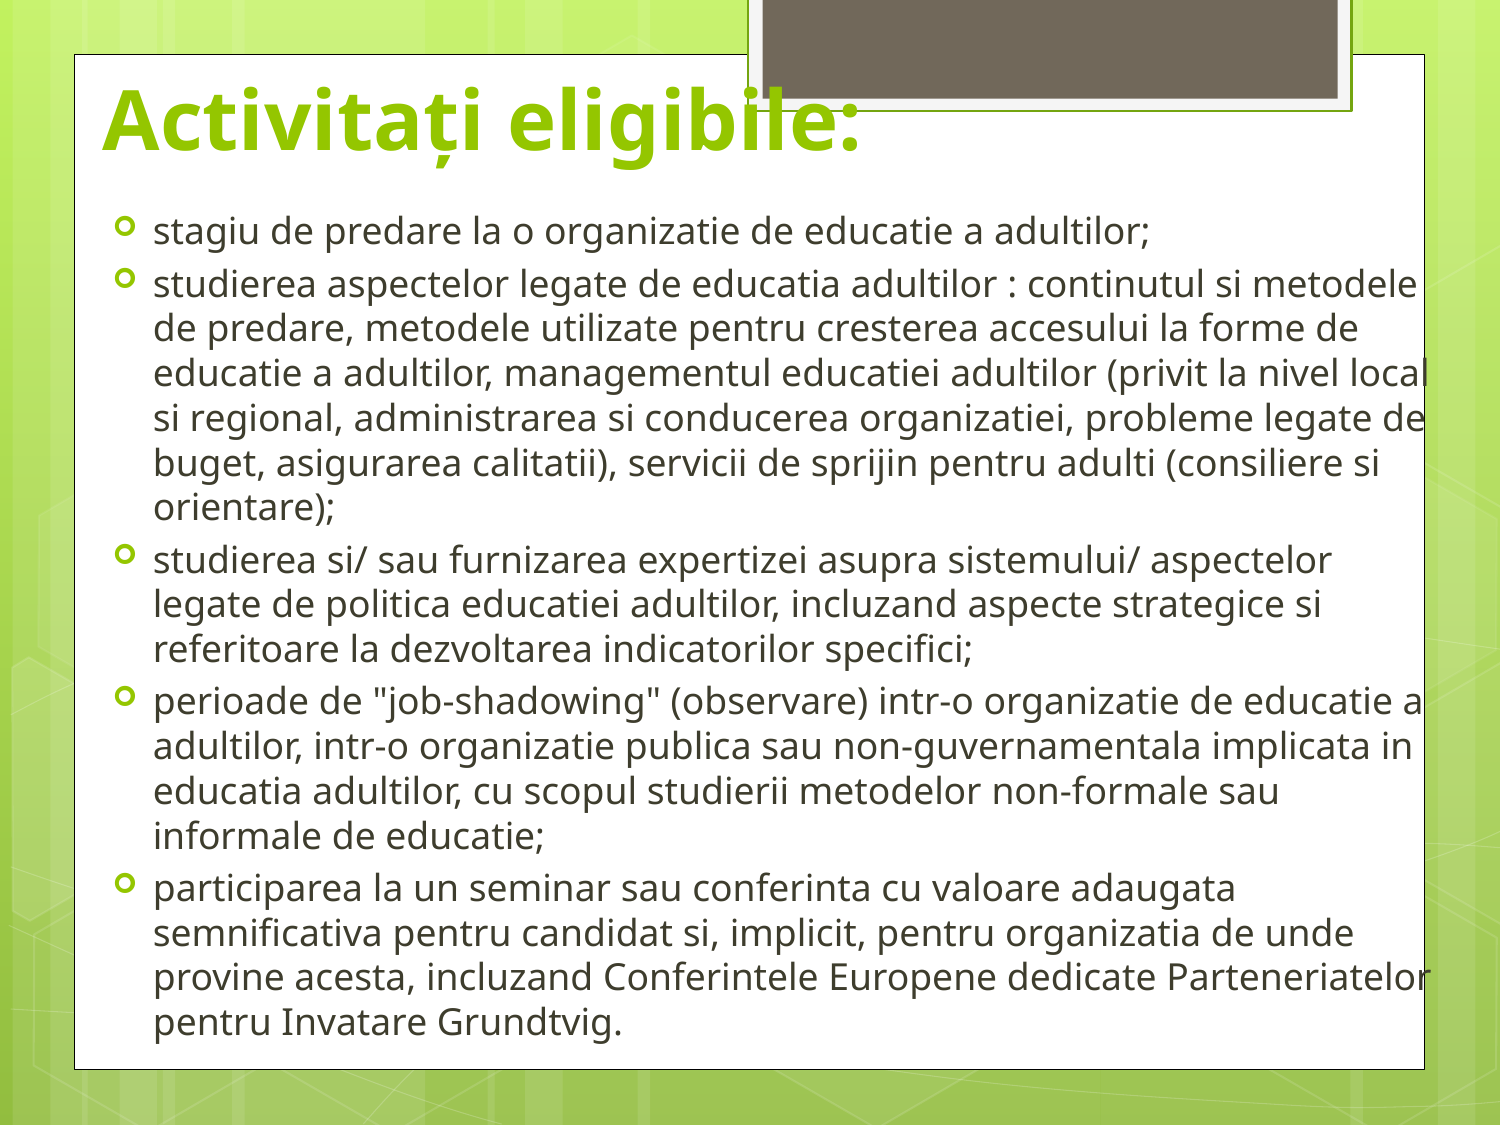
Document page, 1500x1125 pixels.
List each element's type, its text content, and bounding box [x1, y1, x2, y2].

title Activitați eligibile: [87, 43, 1425, 175]
list stagiu de predare la o organizatie de educatie a adultilor; studierea aspectelor legate de educatia adultilor : continutul si metodele de predare, metodele utilizate pentru cresterea accesului la forme de educatie a adultilor, managementul educatiei adultilor (privit la nivel local si regional, administrarea si conducerea organizatiei, probleme legate de buget, asigurarea calitatii), servicii de sprijin pentru adulti (consiliere si orientare); studierea si/ sau furnizarea expertizei asupra sistemului/ aspectelor legate de politica educatiei adultilor, incluzand aspecte strategice si referitoare la dezvoltarea indicatorilor specifici; perioade de "job-shadowing" (observare) intr-o organizatie de educatie a adultilor, intr-o organizatie publica sau non-guvernamentala implicata in educatia adultilor, cu scopul studierii metodelor non-formale sau informale de educatie; participarea la un seminar sau conferinta cu valoare adaugata semnificativa pentru candidat si, implicit, pentru organizatia de unde provine acesta, incluzand Conferintele Europene dedicate Parteneriatelor pentru Invatare Grundtvig. [87, 200, 1463, 1059]
